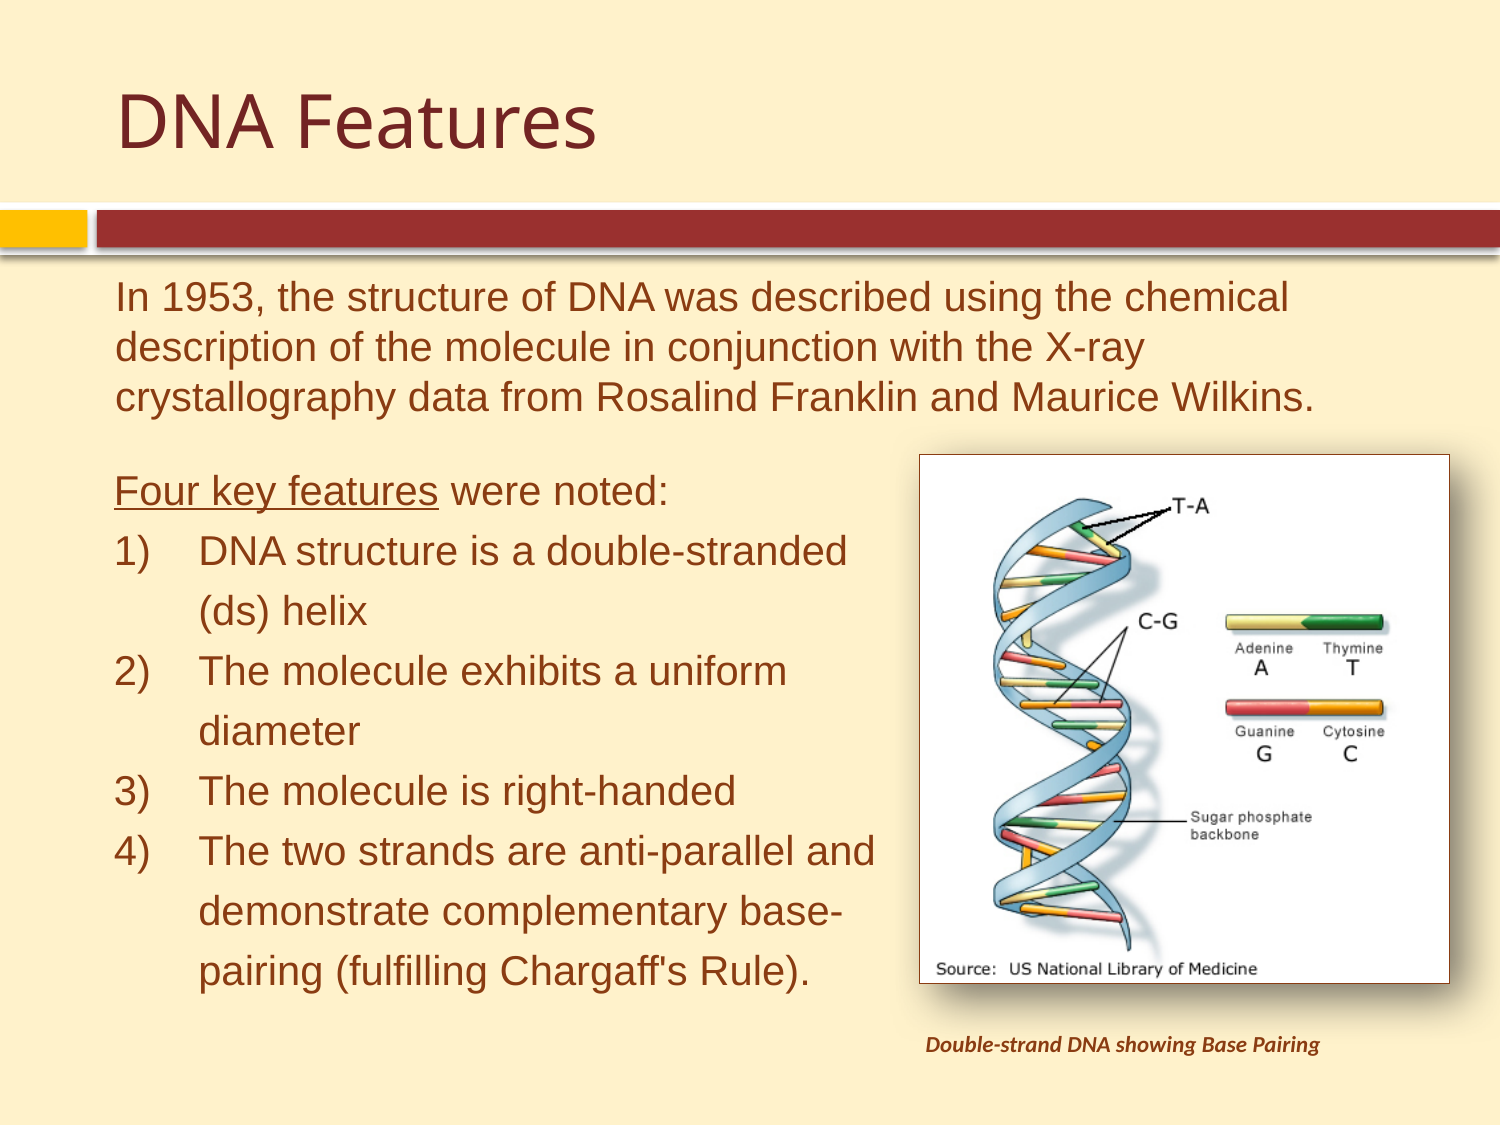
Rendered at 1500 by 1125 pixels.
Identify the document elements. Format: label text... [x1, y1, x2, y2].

picture [919, 454, 1450, 985]
list In 1953, the structure of DNA was described using the chemical description of the molecule in conjunction with the X-ray crystallography data from Rosalind Franklin and Maurice Wilkins. [100, 262, 1438, 451]
title DNA Features [100, 37, 1438, 200]
text_box Double-strand DNA showing Base Pairing [910, 1022, 1402, 1065]
text_box Four key features were noted: DNA structure is a double-stranded (ds) helix The molecule exhibits a uniform diameter The molecule is right-handed The two strands are anti-parallel and demonstrate complementary base-pairing (fulfilling Chargaff's Rule). [99, 446, 920, 1052]
